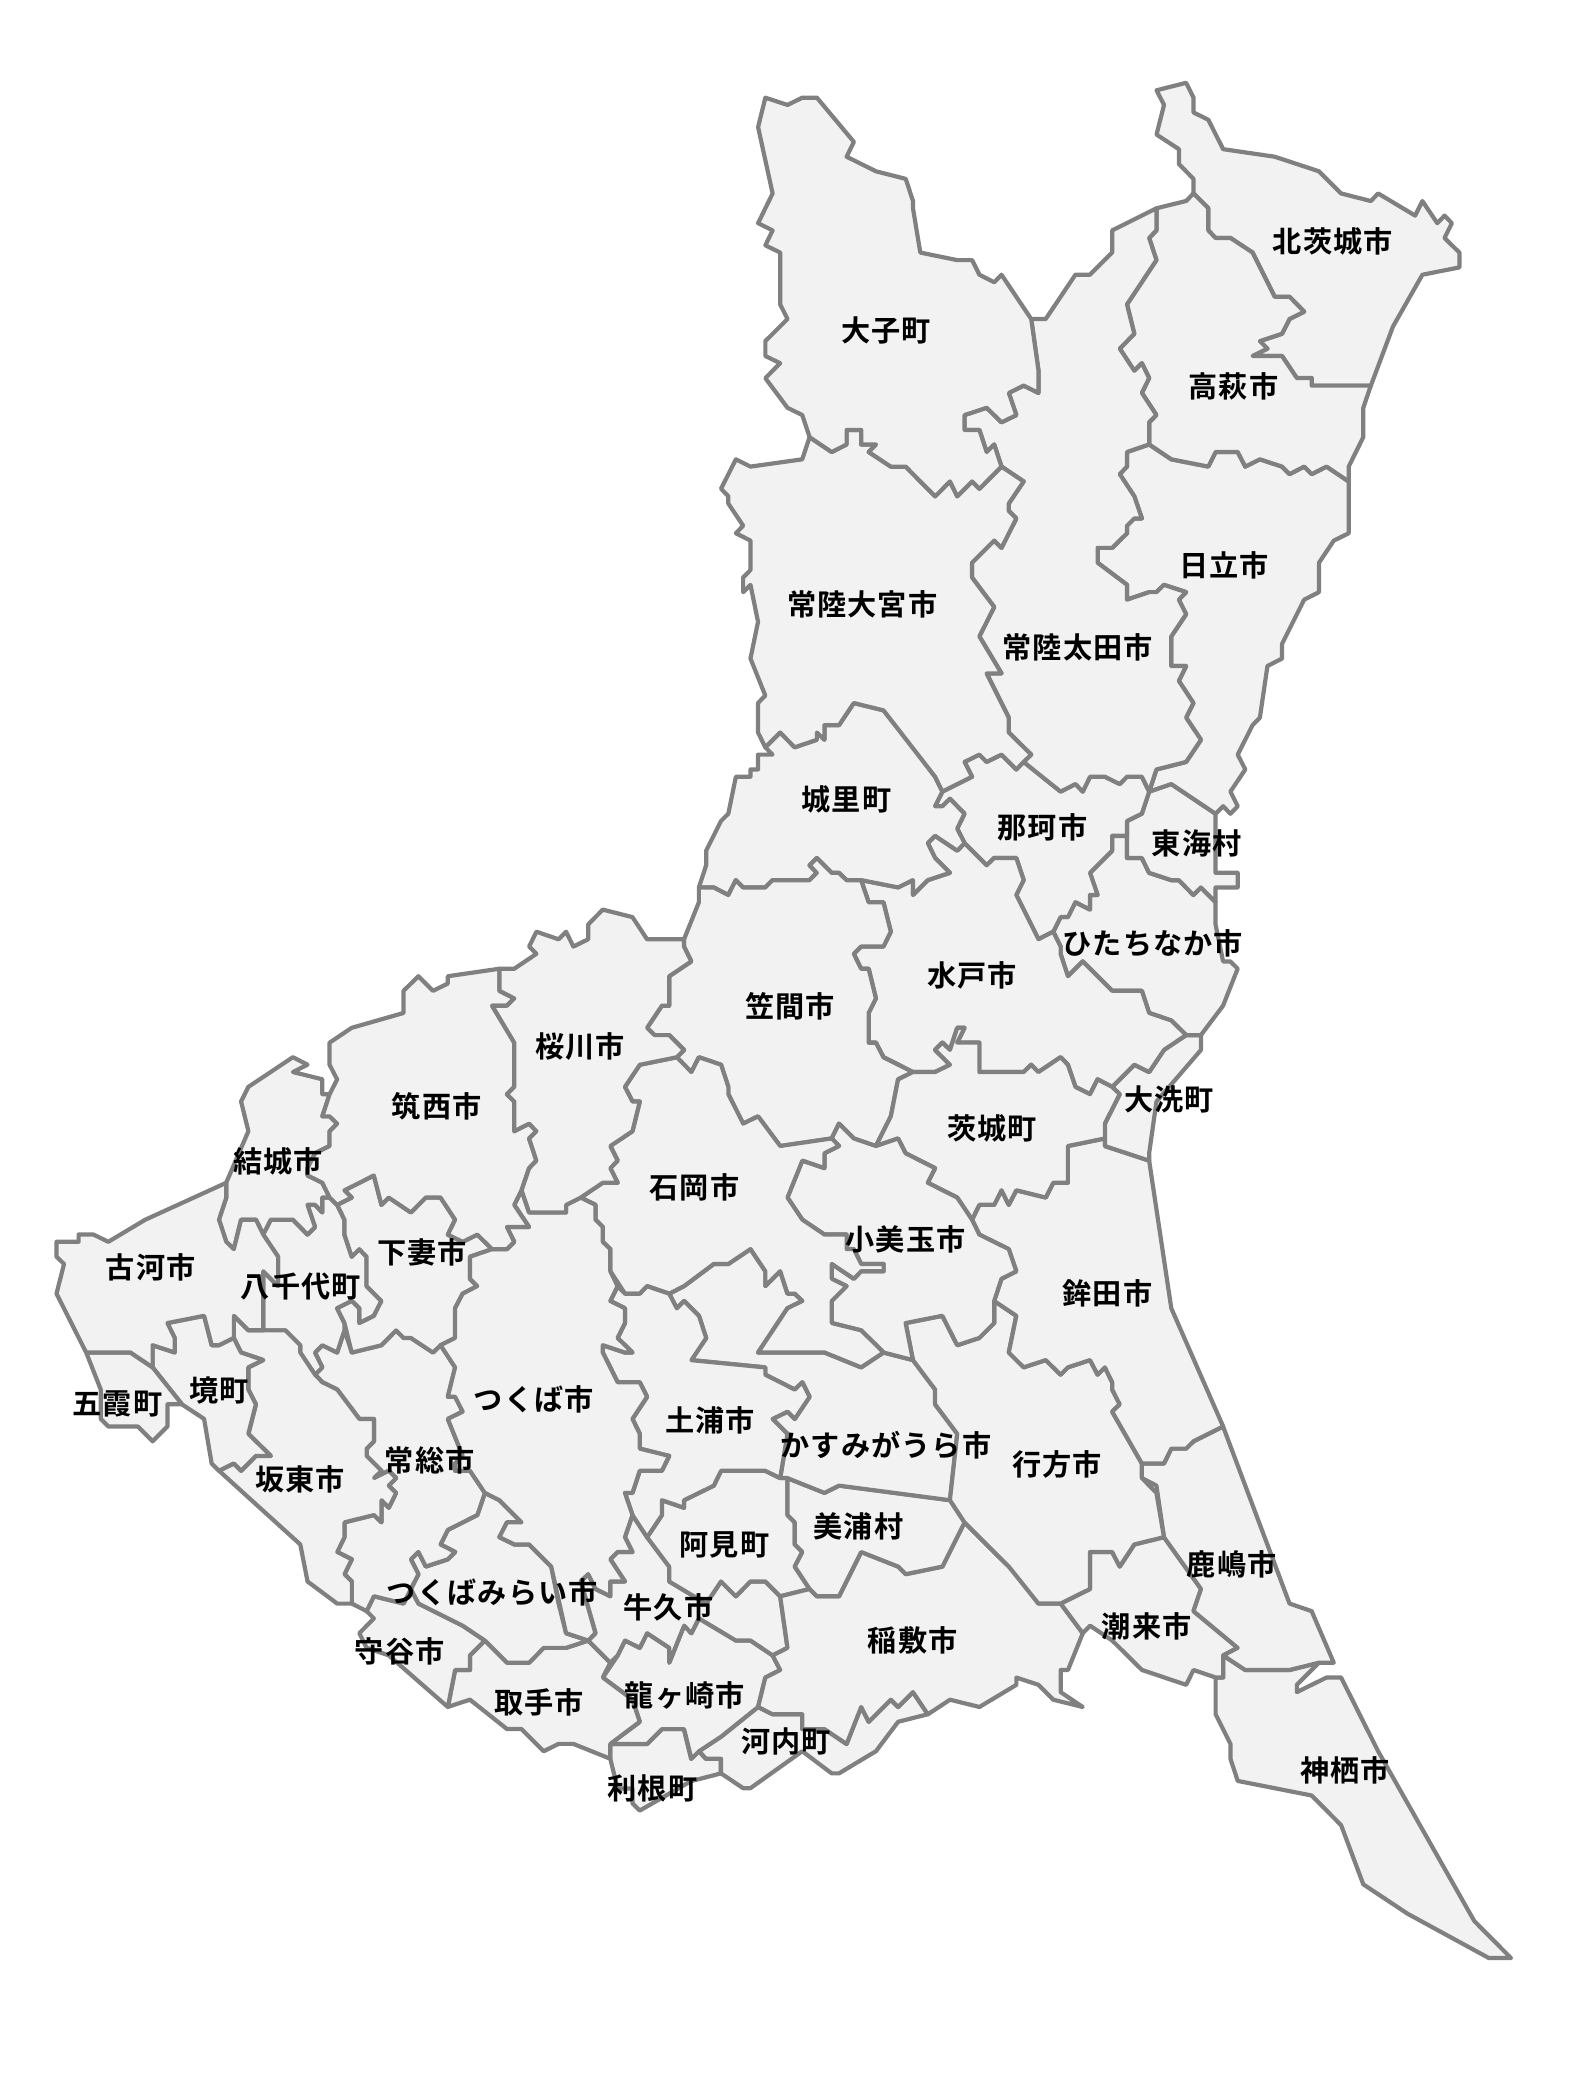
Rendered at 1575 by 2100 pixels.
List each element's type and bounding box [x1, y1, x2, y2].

text_box [56, 82, 1512, 1959]
